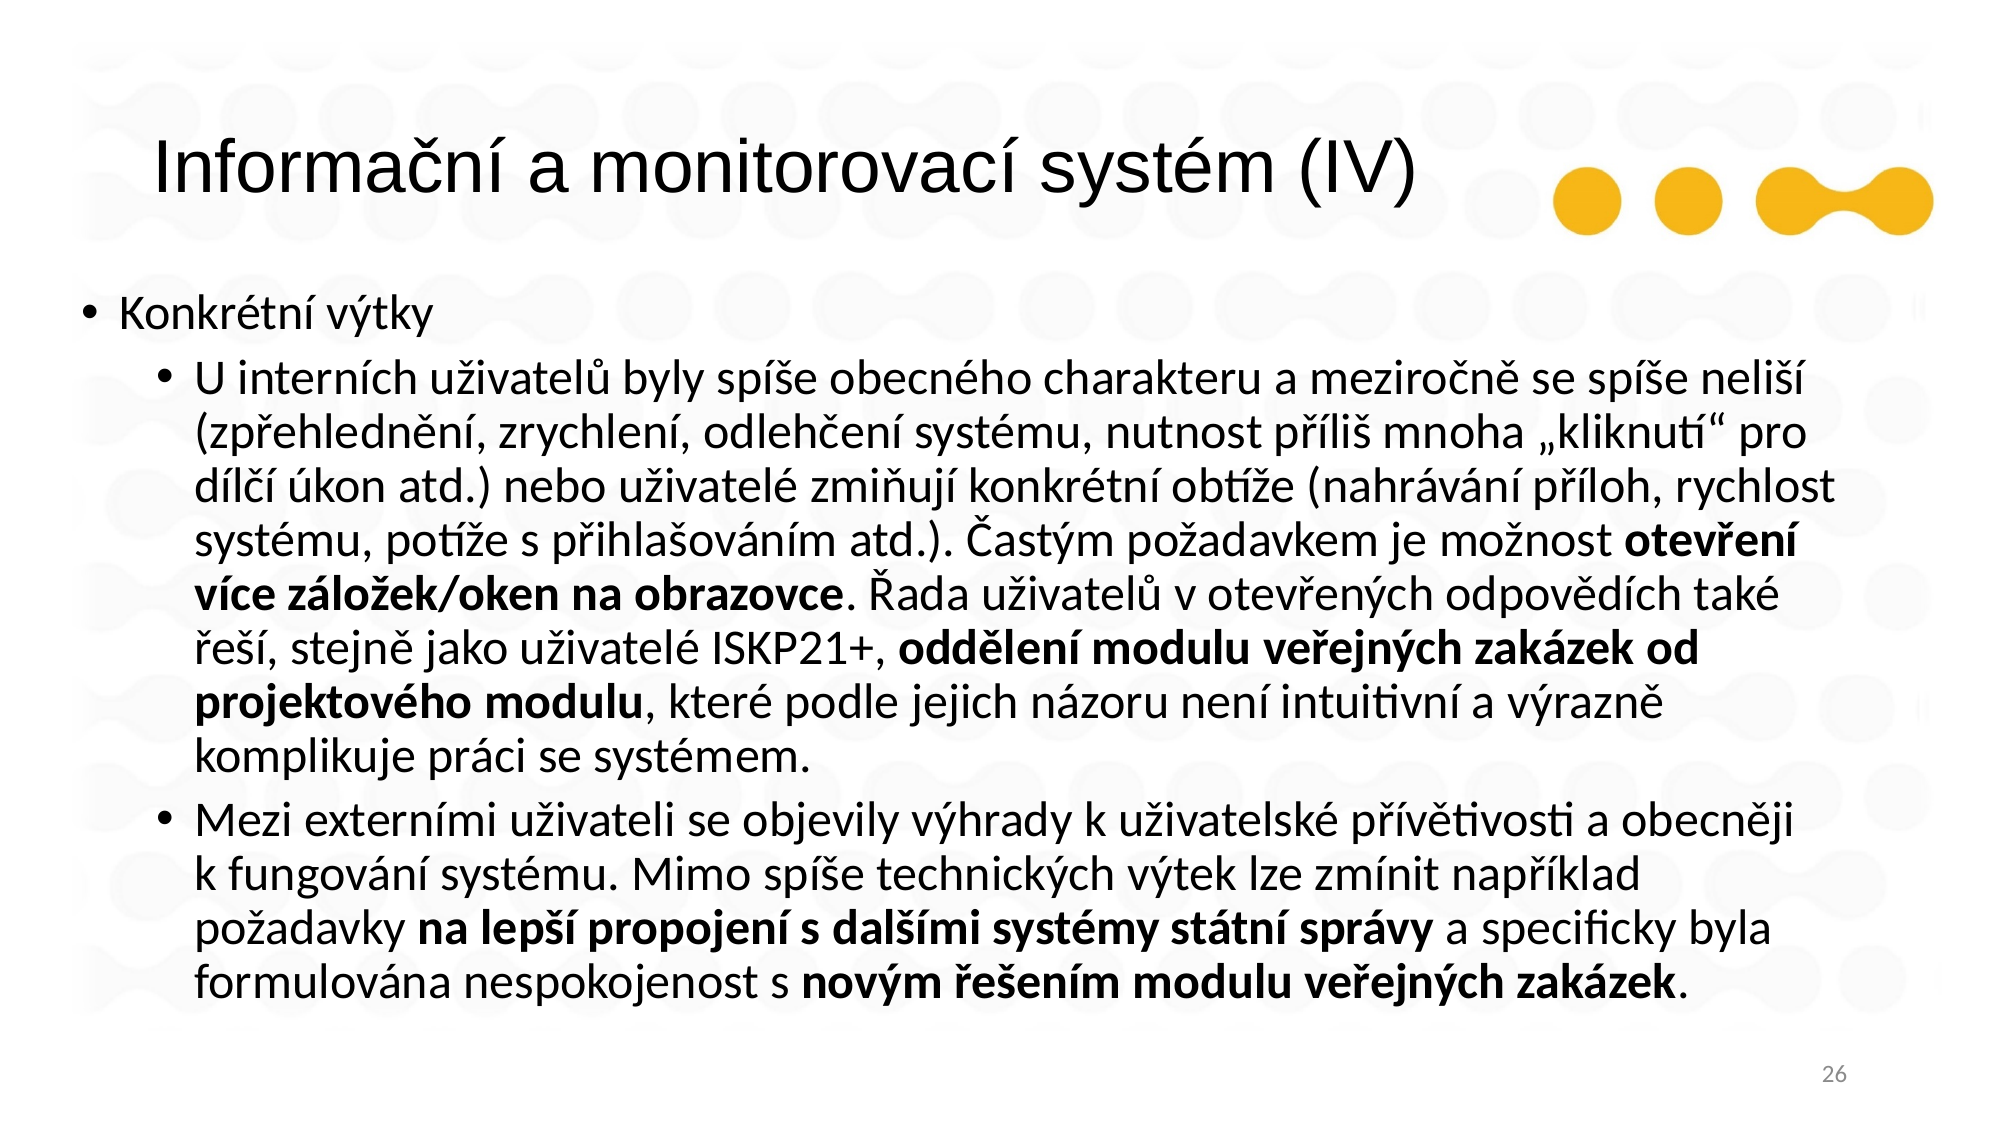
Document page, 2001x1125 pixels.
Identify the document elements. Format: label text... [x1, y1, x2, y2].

list Konkrétní výtky U interních uživatelů byly spíše obecného charakteru a meziročně se spíše neliší (zpřehlednění, zrychlení, odlehčení systému, nutnost příliš mnoha „kliknutí“ pro dílčí úkon atd.) nebo uživatelé zmiňují konkrétní obtíže (nahrávání příloh, rychlost systému, potíže s přihlašováním atd.). Častým požadavkem je možnost otevření více záložek/oken na obrazovce. Řada uživatelů v otevřených odpovědích také řeší, stejně jako uživatelé ISKP21+, oddělení modulu veřejných zakázek od projektového modulu, které podle jejich názoru není intuitivní a výrazně komplikuje práci se systémem. Mezi externími uživateli se objevily výhrady k uživatelské přívětivosti a obecněji k fungování systému. Mimo spíše technických výtek lze zmínit například požadavky na lepší propojení s dalšími systémy státní správy a specificky byla formulována nespokojenost s novým řešením modulu veřejných zakázek. [66, 279, 1863, 1101]
slide_number 26 [1412, 1042, 1863, 1103]
title Informační a monitorovací systém (IV) [137, 59, 1863, 278]
picture [100, 70, 1943, 1004]
